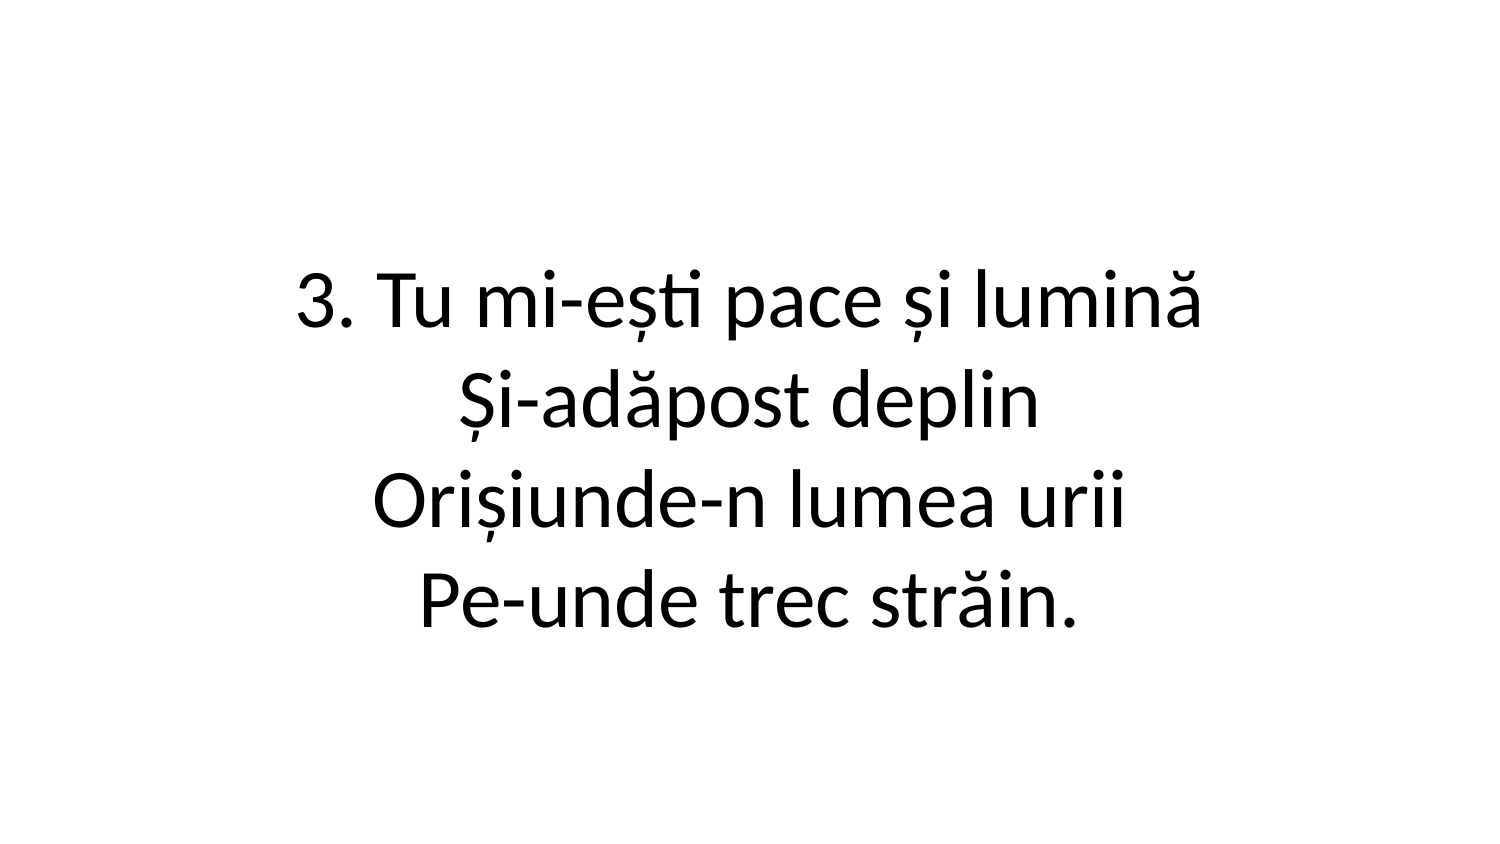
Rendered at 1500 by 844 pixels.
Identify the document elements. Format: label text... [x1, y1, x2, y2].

text_box 3. Tu mi-ești pace și lumină Și-adăpost deplin Orișiunde-n lumea urii Pe-unde trec străin. [279, 192, 1221, 652]
